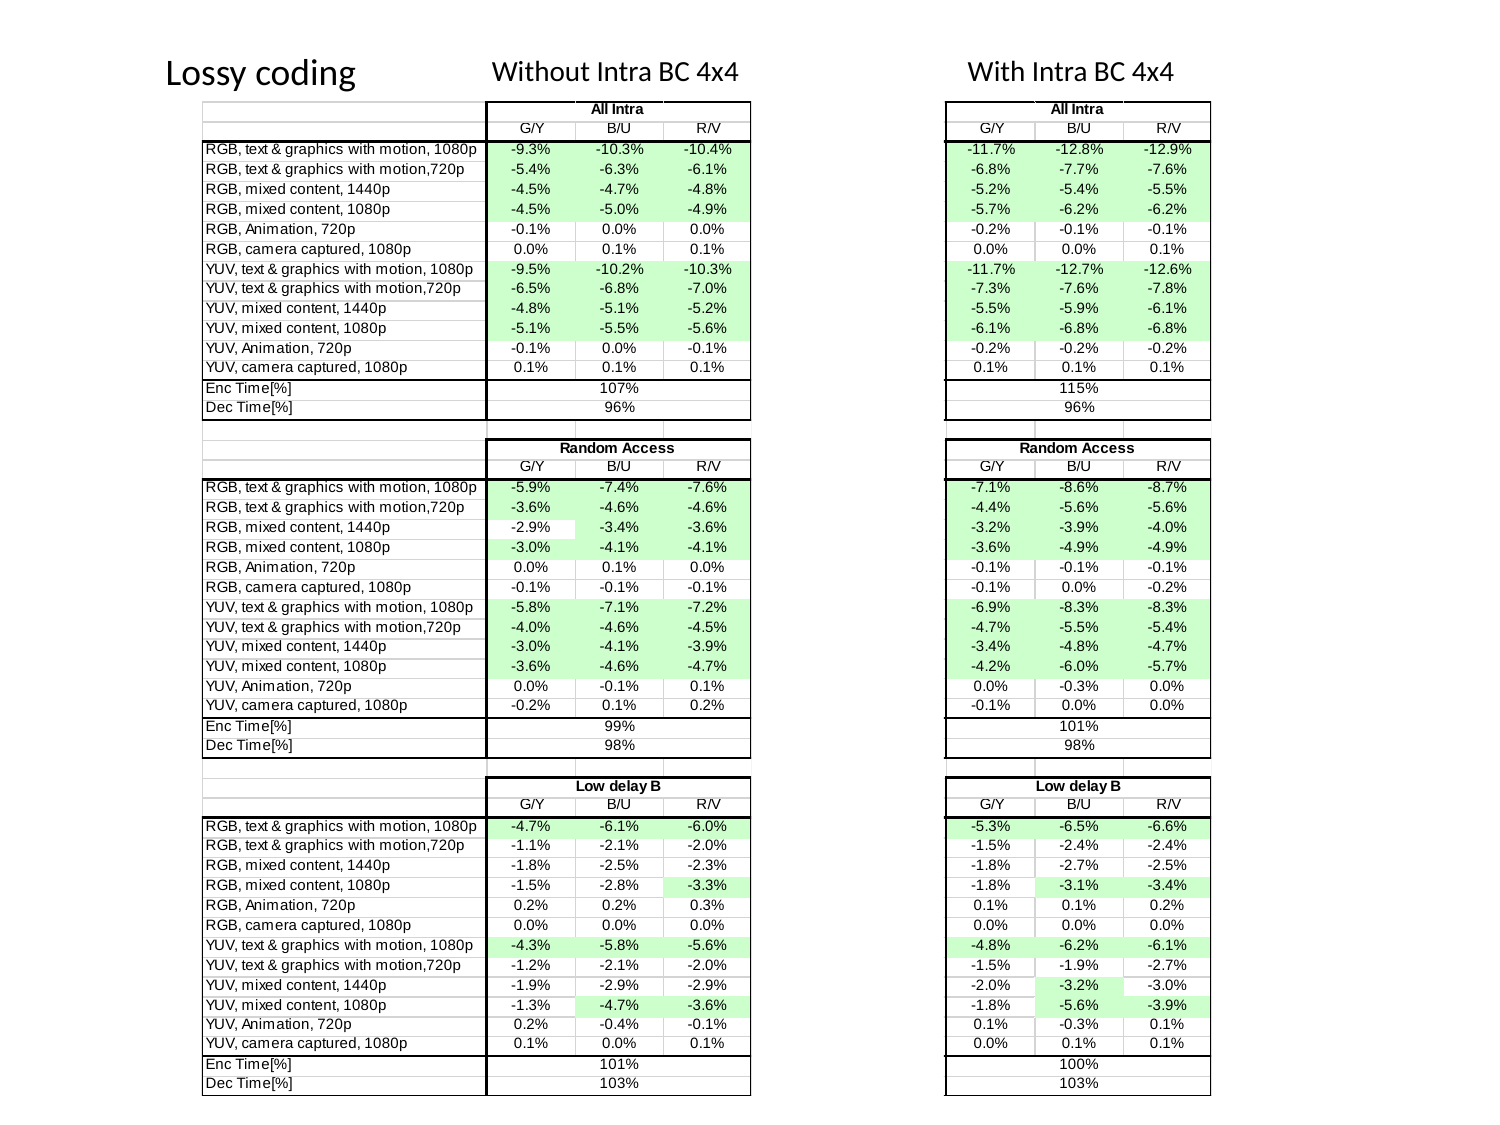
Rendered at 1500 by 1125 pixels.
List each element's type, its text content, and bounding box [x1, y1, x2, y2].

text_box Without Intra BC 4x4 [477, 45, 763, 95]
text_box With Intra BC 4x4 [952, 45, 1204, 95]
text_box Lossy coding [150, 40, 376, 101]
picture [943, 101, 1213, 1098]
picture [201, 101, 753, 1098]
